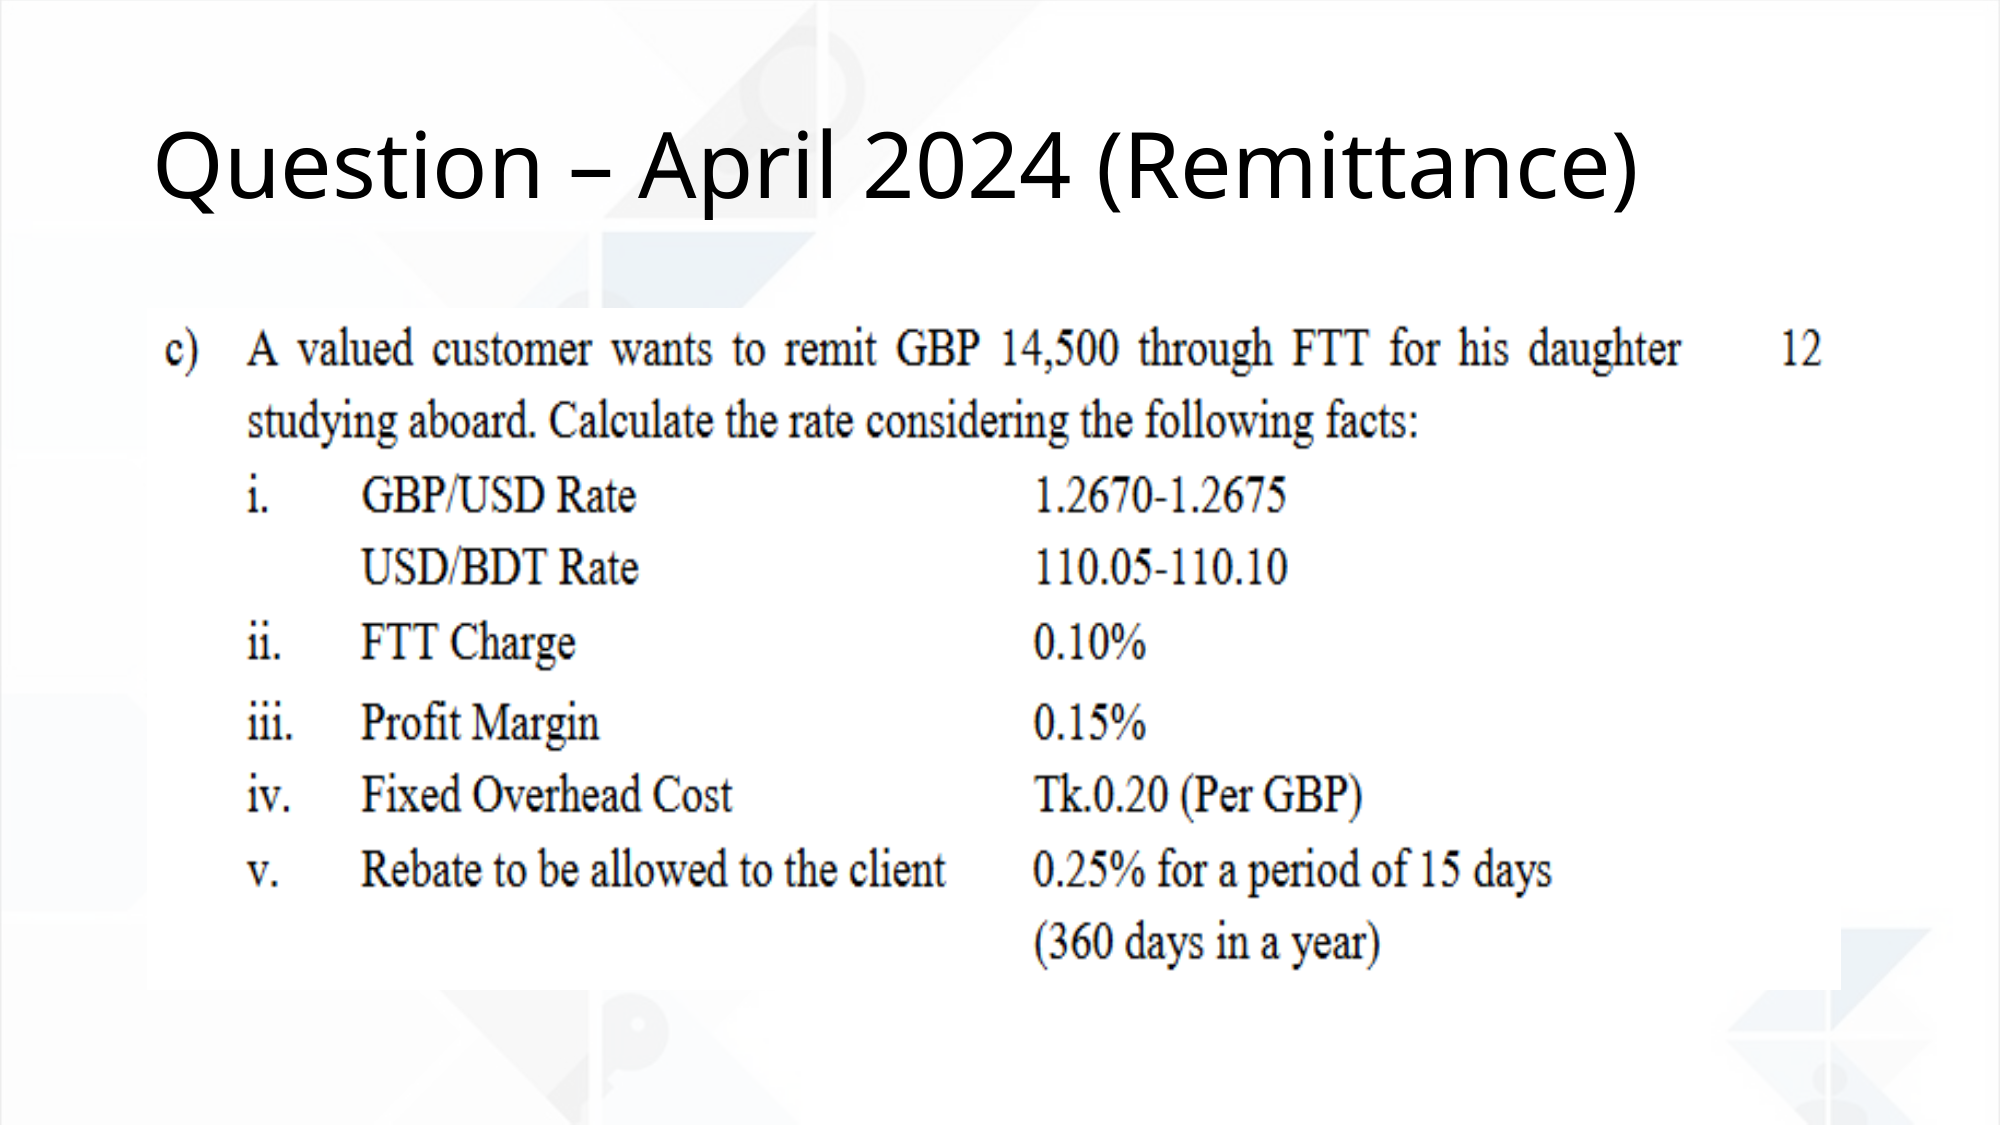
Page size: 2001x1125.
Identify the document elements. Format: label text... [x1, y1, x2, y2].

picture [147, 308, 1841, 990]
title Question – April 2024 (Remittance) [137, 59, 1863, 278]
